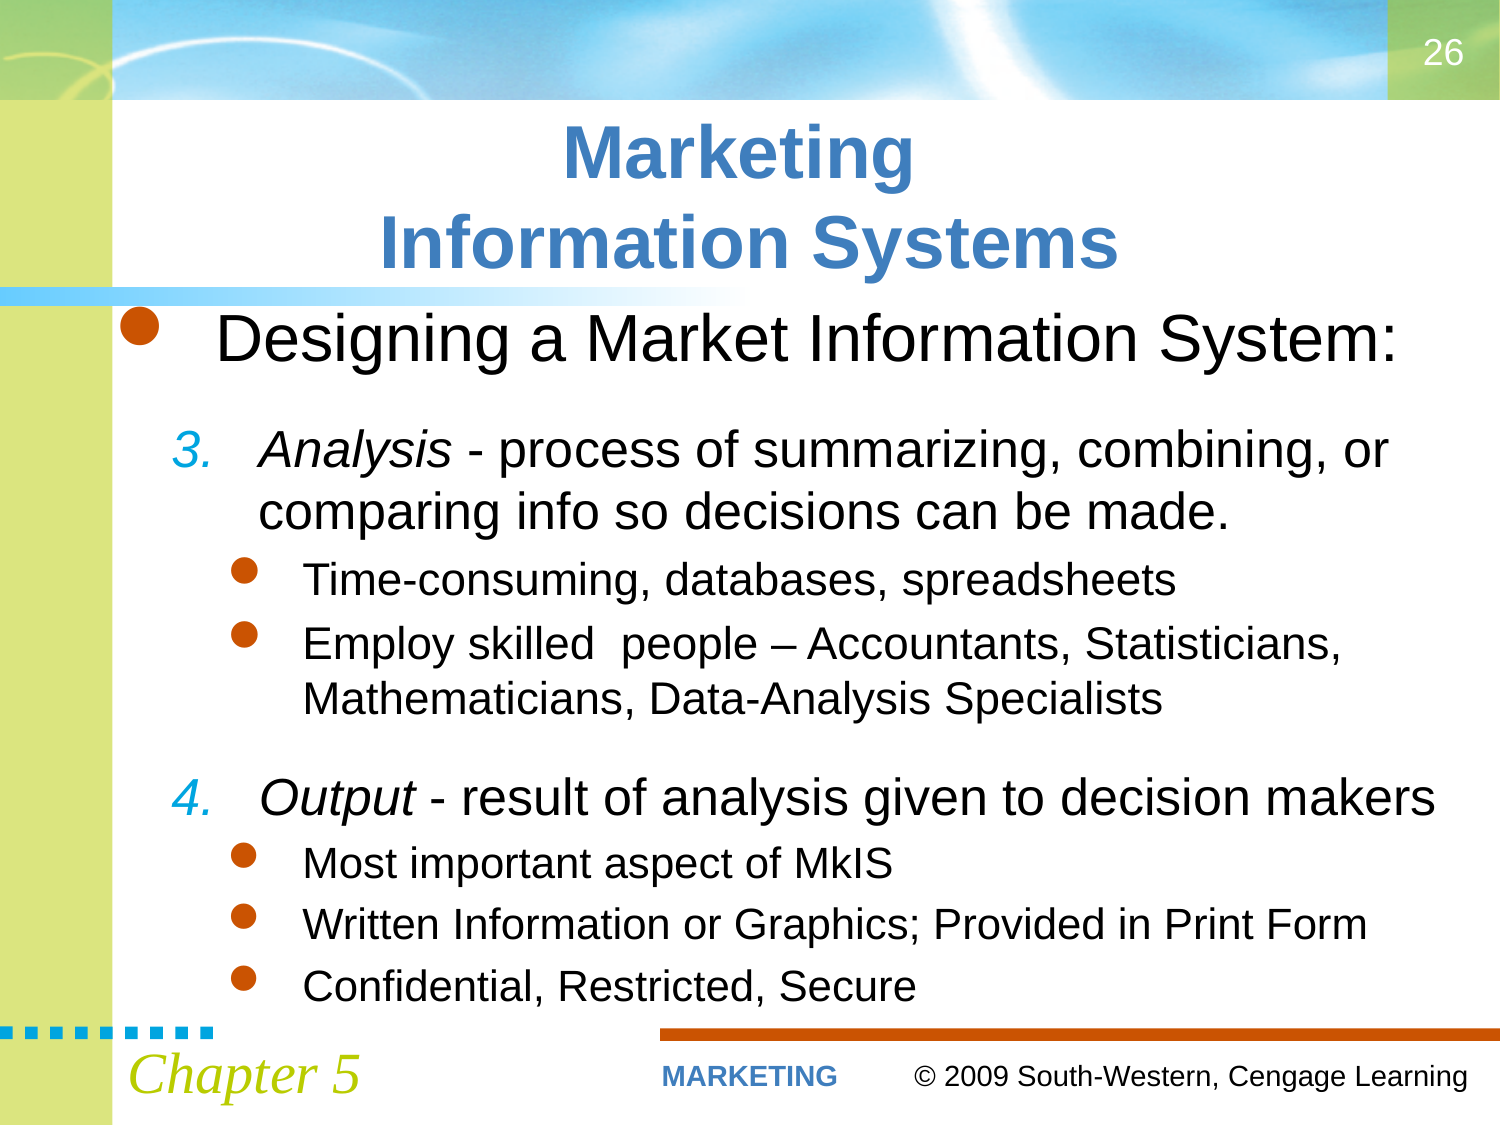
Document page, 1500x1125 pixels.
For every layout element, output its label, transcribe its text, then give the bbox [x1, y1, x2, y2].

slide_number 26 [1387, 0, 1500, 101]
footer Chapter 5 [112, 1063, 638, 1113]
title Marketing Information Systems [112, 99, 1388, 287]
list Designing a Market Information System: Analysis - process of summarizing, combining, or comparing info so decisions can be made. Time-consuming, databases, spreadsheets Employ skilled people – Accountants, Statisticians, Mathematicians, Data-Analysis Specialists Output - result of analysis given to decision makers Most important aspect of MkIS Written Information or Graphics; Provided in Print Form Confidential, Restricted, Secure [99, 287, 1476, 1063]
